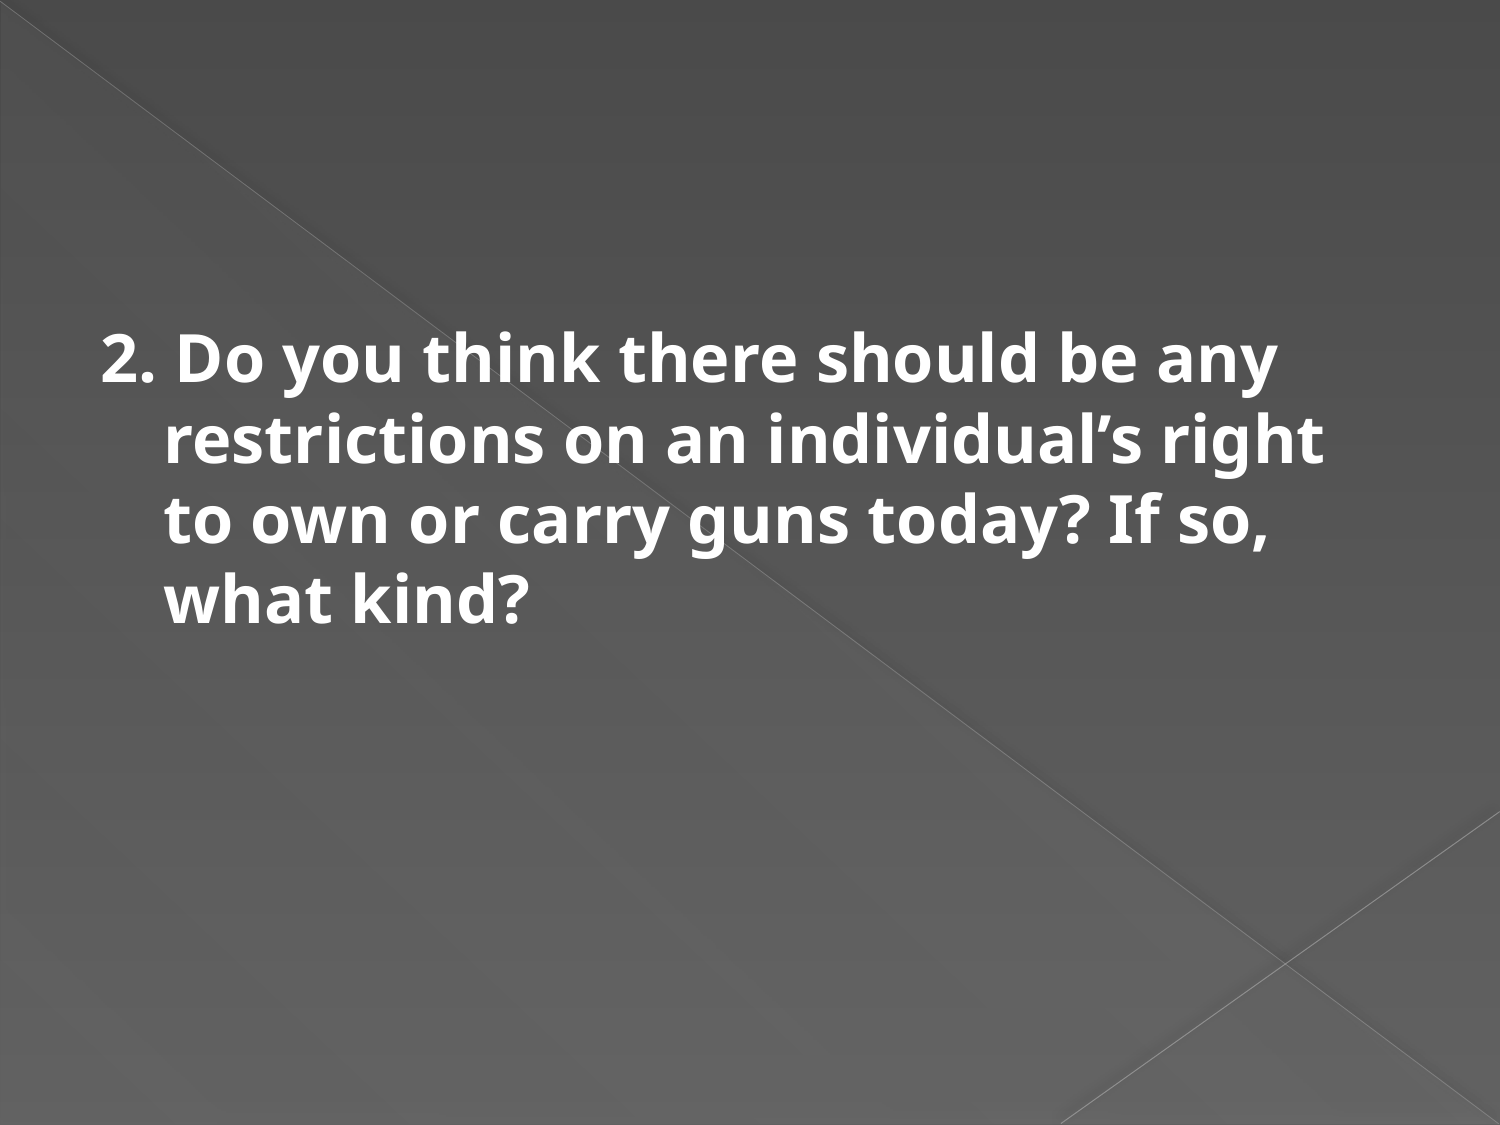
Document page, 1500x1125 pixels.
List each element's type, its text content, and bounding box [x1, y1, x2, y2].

list 2. Do you think there should be any restrictions on an individual’s right to own or carry guns today? If so, what kind? [75, 308, 1425, 1059]
